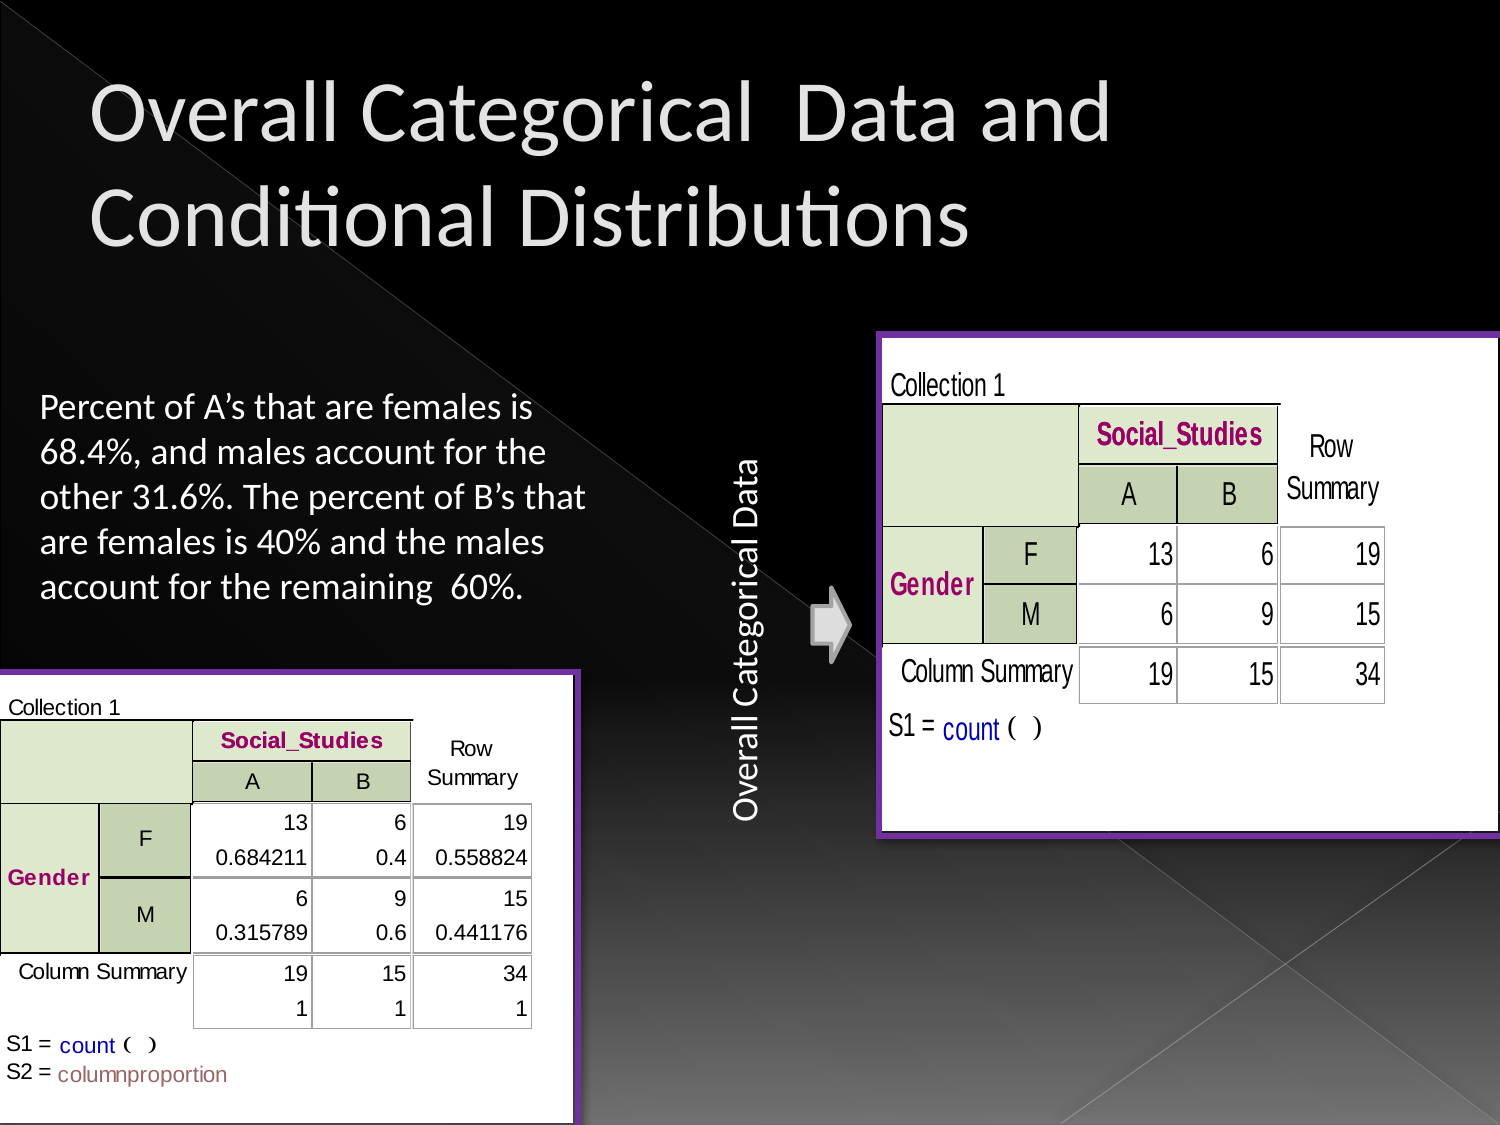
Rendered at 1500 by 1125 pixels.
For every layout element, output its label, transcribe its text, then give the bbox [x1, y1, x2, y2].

picture [881, 337, 1500, 834]
text_box Overall Categorical Data [712, 350, 789, 838]
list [0, 674, 576, 1125]
text_box Percent of A’s that are females is 68.4%, and males account for the other 31.6%. The percent of B’s that are females is 40% and the males account for the remaining 60%. [24, 374, 613, 615]
title Overall Categorical Data and Conditional Distributions [75, 43, 1425, 274]
text_box [810, 585, 852, 665]
